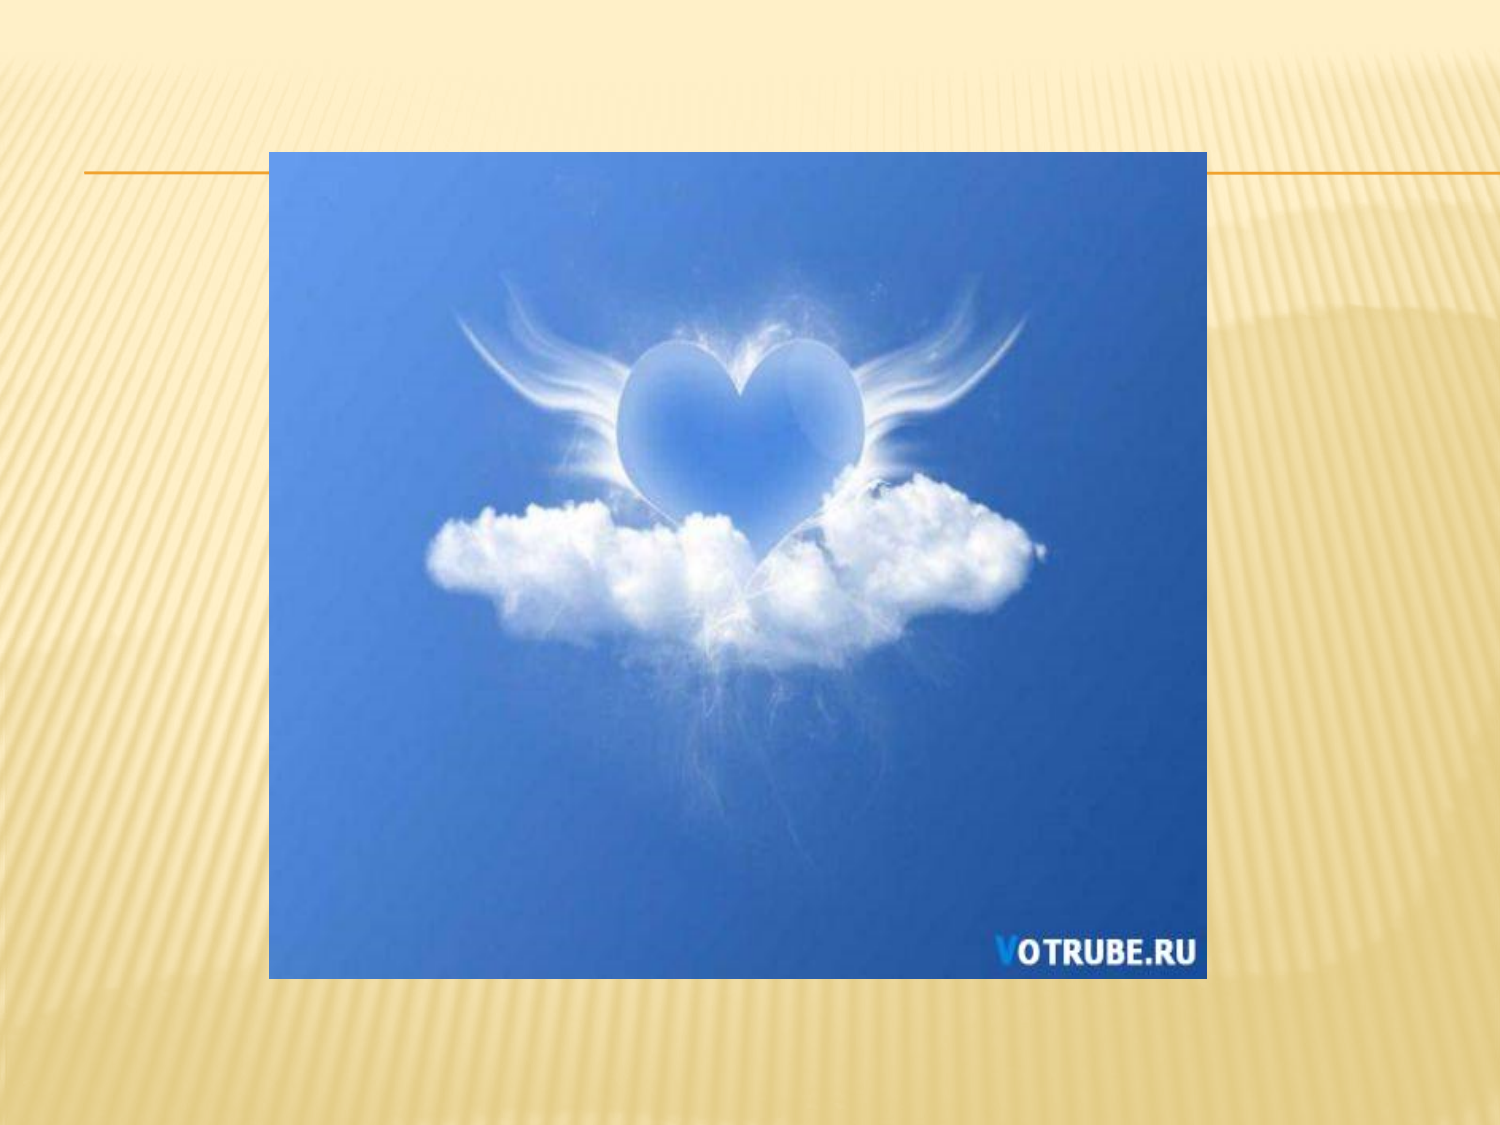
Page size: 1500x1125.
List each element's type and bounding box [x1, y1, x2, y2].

list [269, 152, 1208, 980]
